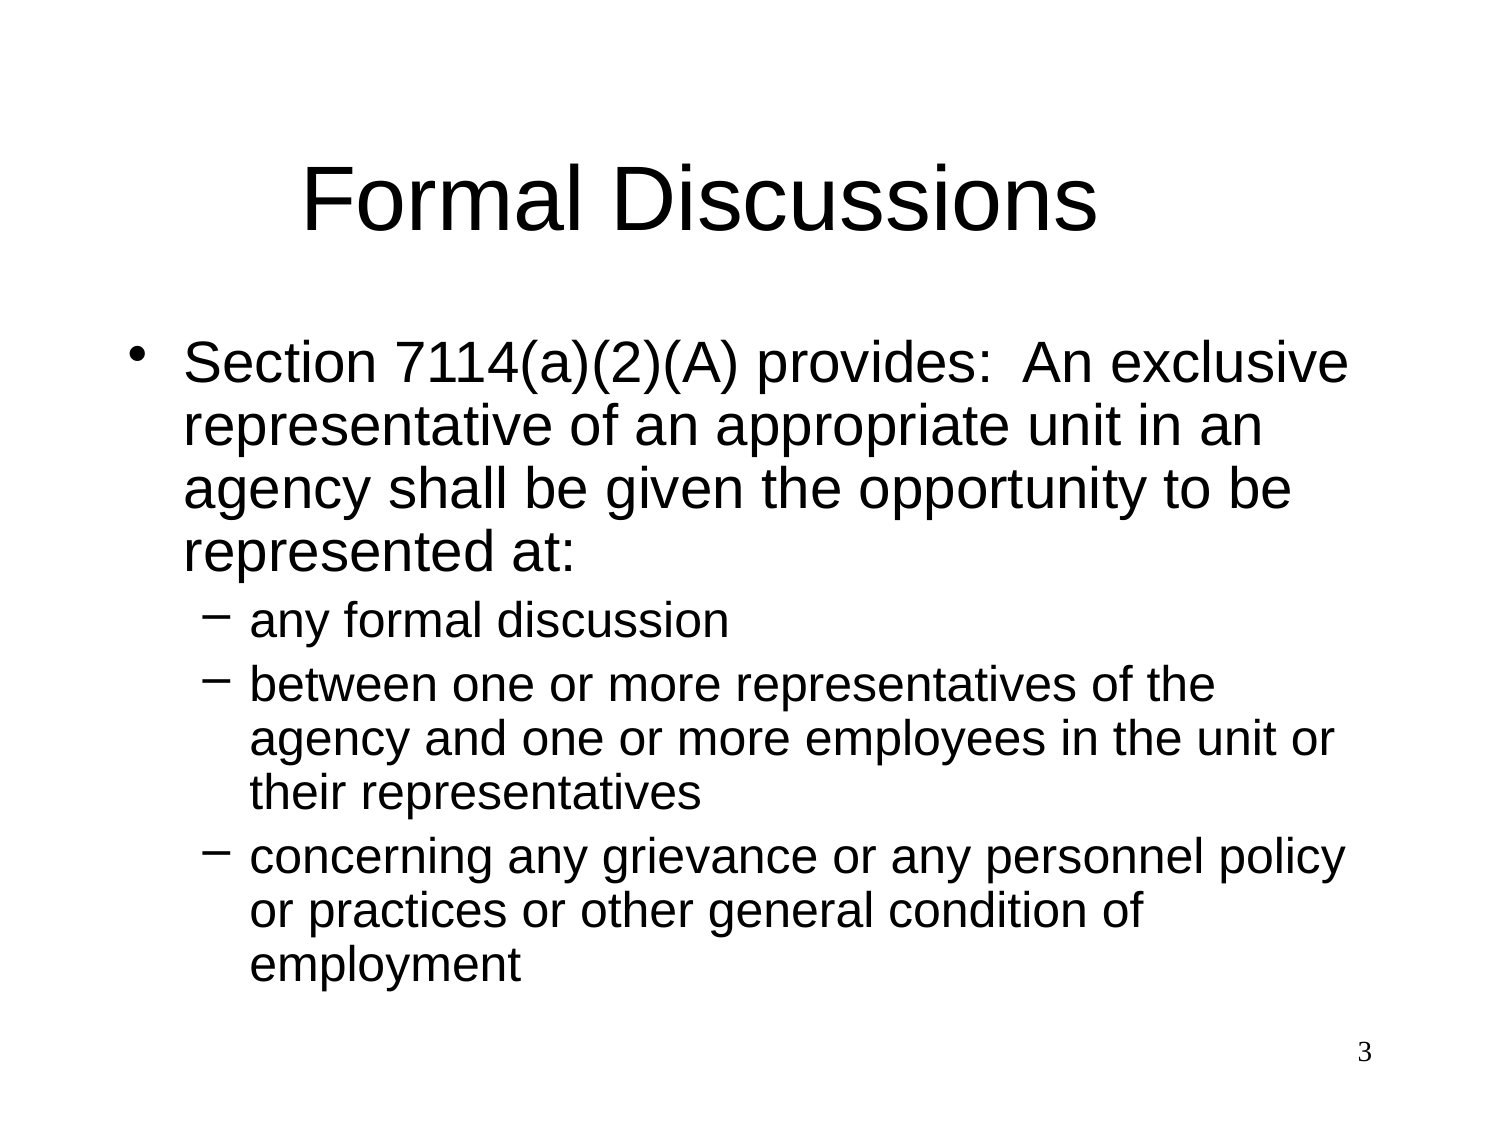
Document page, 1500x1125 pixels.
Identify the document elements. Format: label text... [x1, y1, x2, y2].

title Formal Discussions [112, 99, 1388, 288]
list Section 7114(a)(2)(A) provides: An exclusive representative of an appropriate unit in an agency shall be given the opportunity to be represented at: any formal discussion between one or more representatives of the agency and one or more employees in the unit or their representatives concerning any grievance or any personnel policy or practices or other general condition of employment [112, 324, 1388, 1001]
slide_number 3 [1074, 1024, 1388, 1101]
